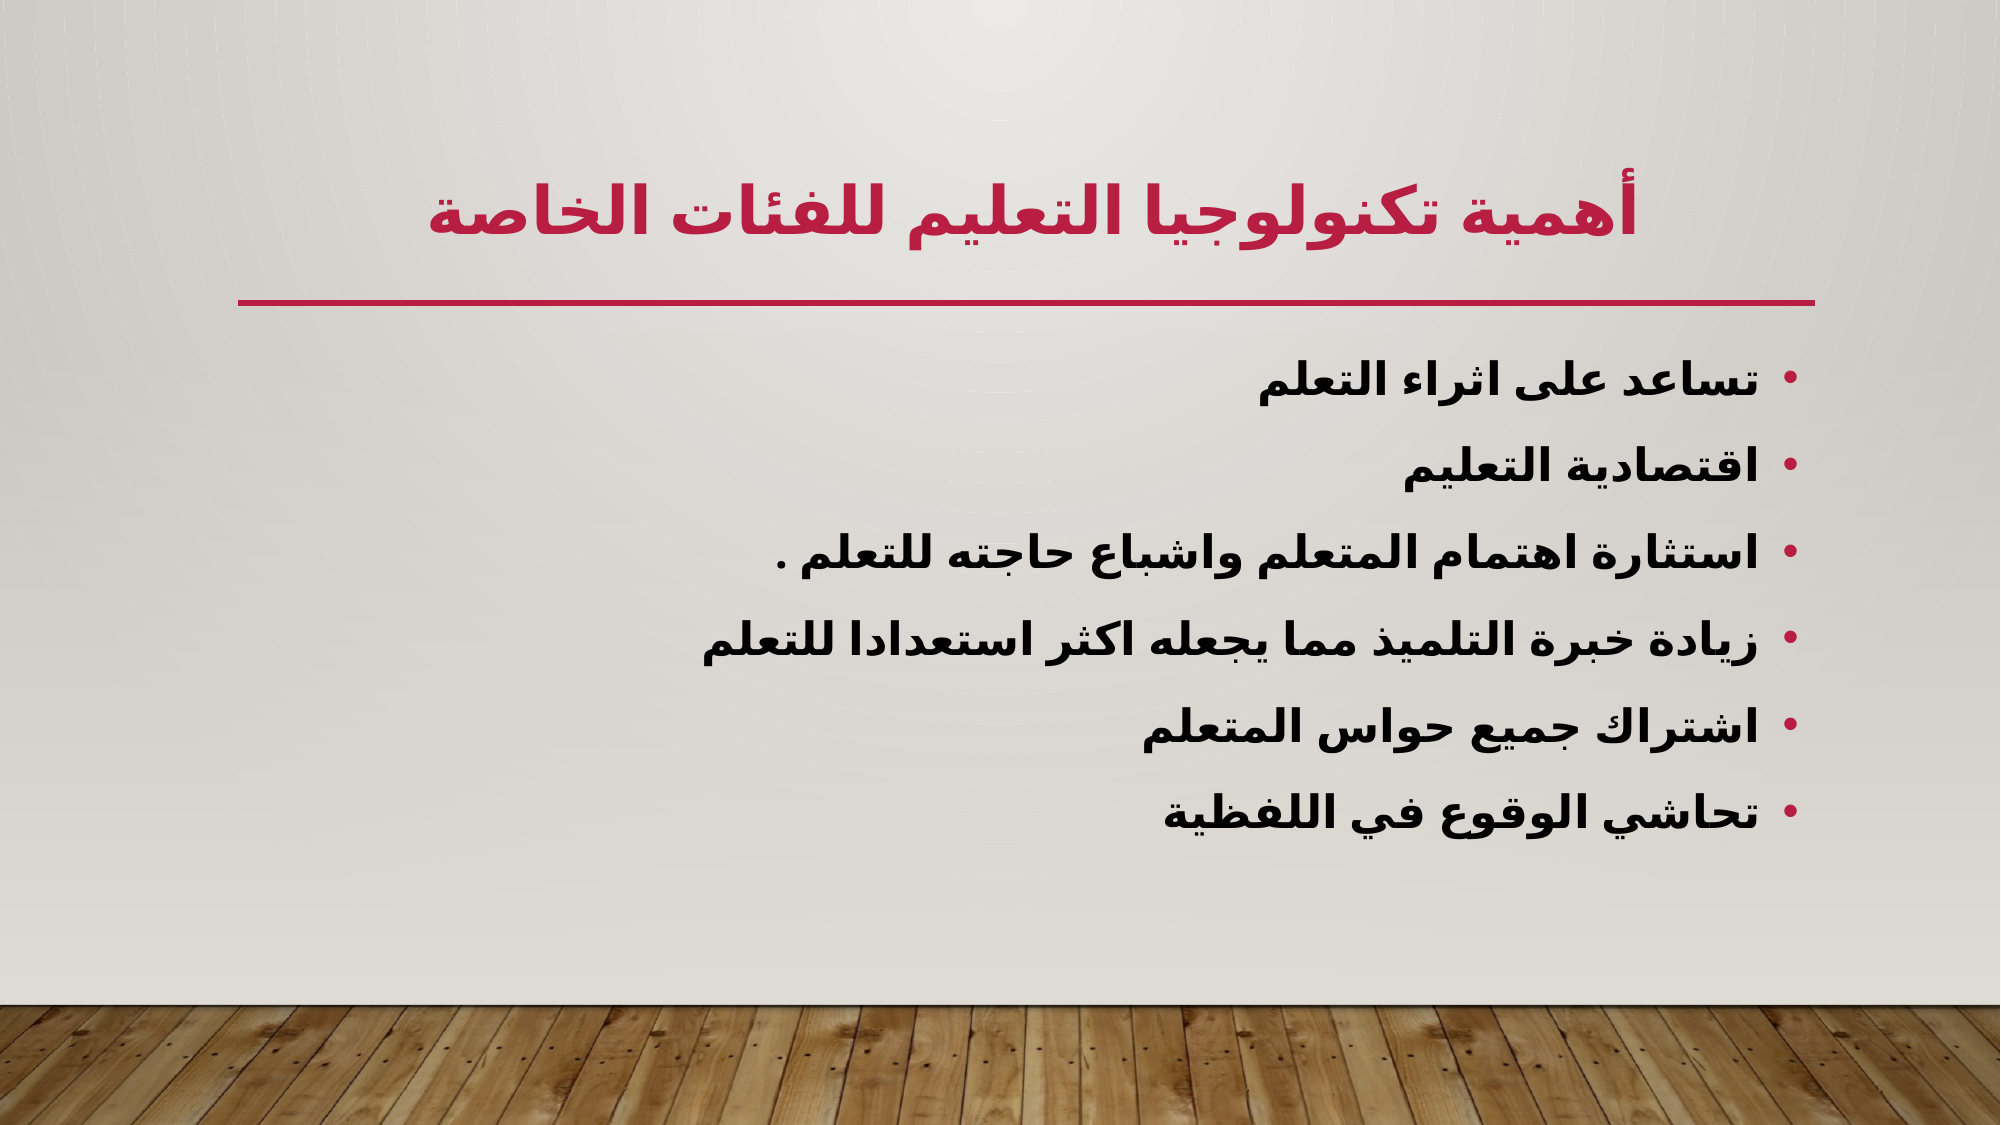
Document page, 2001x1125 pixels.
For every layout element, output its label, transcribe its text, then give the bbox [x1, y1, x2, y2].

picture [0, 1005, 2000, 1125]
list تساعد على اثراء التعلم اقتصادية التعليم استثارة اهتمام المتعلم واشباع حاجته للتعلم . زيادة خبرة التلميذ مما يجعله اكثر استعدادا للتعلم اشتراك جميع حواس المتعلم تحاشي الوقوع في اللفظية [238, 330, 1814, 897]
title أهمية تكنولوجيا التعليم للفئات الخاصة [238, 169, 1814, 305]
